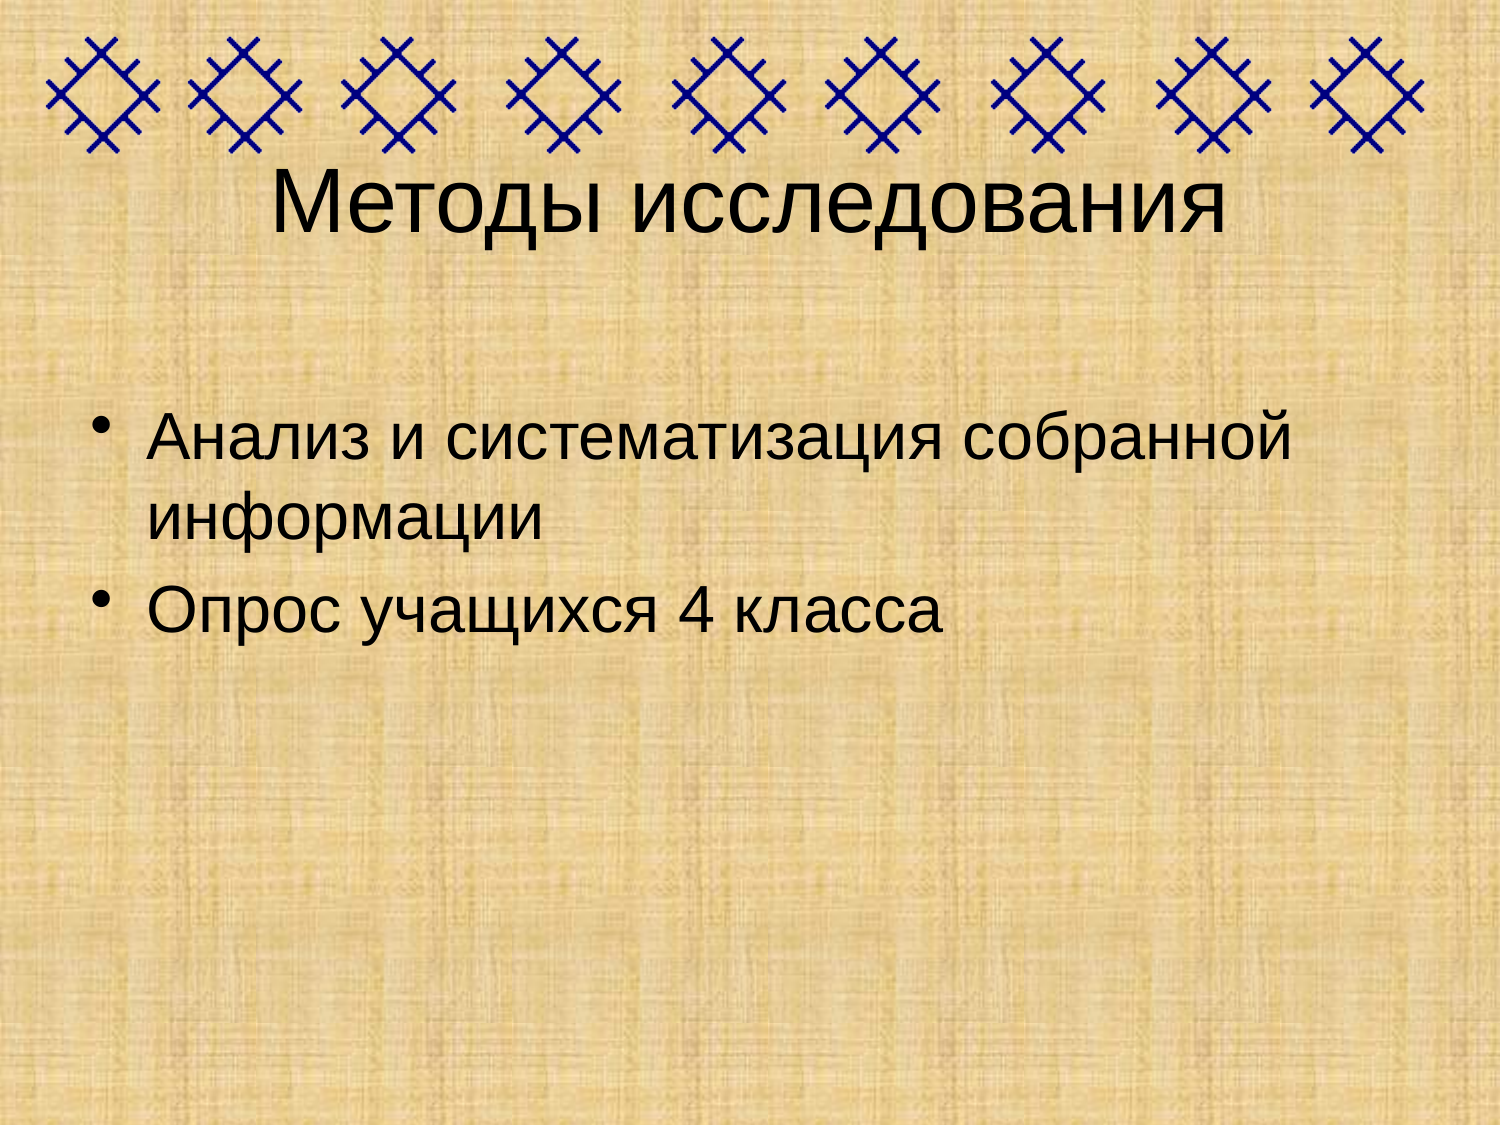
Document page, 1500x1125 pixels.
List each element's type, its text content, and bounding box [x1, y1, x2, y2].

title Методы исследования [74, 125, 1426, 268]
picture [0, 0, 1500, 1125]
list Анализ и систематизация собранной информации Опрос учащихся 4 класса [74, 385, 1426, 1006]
